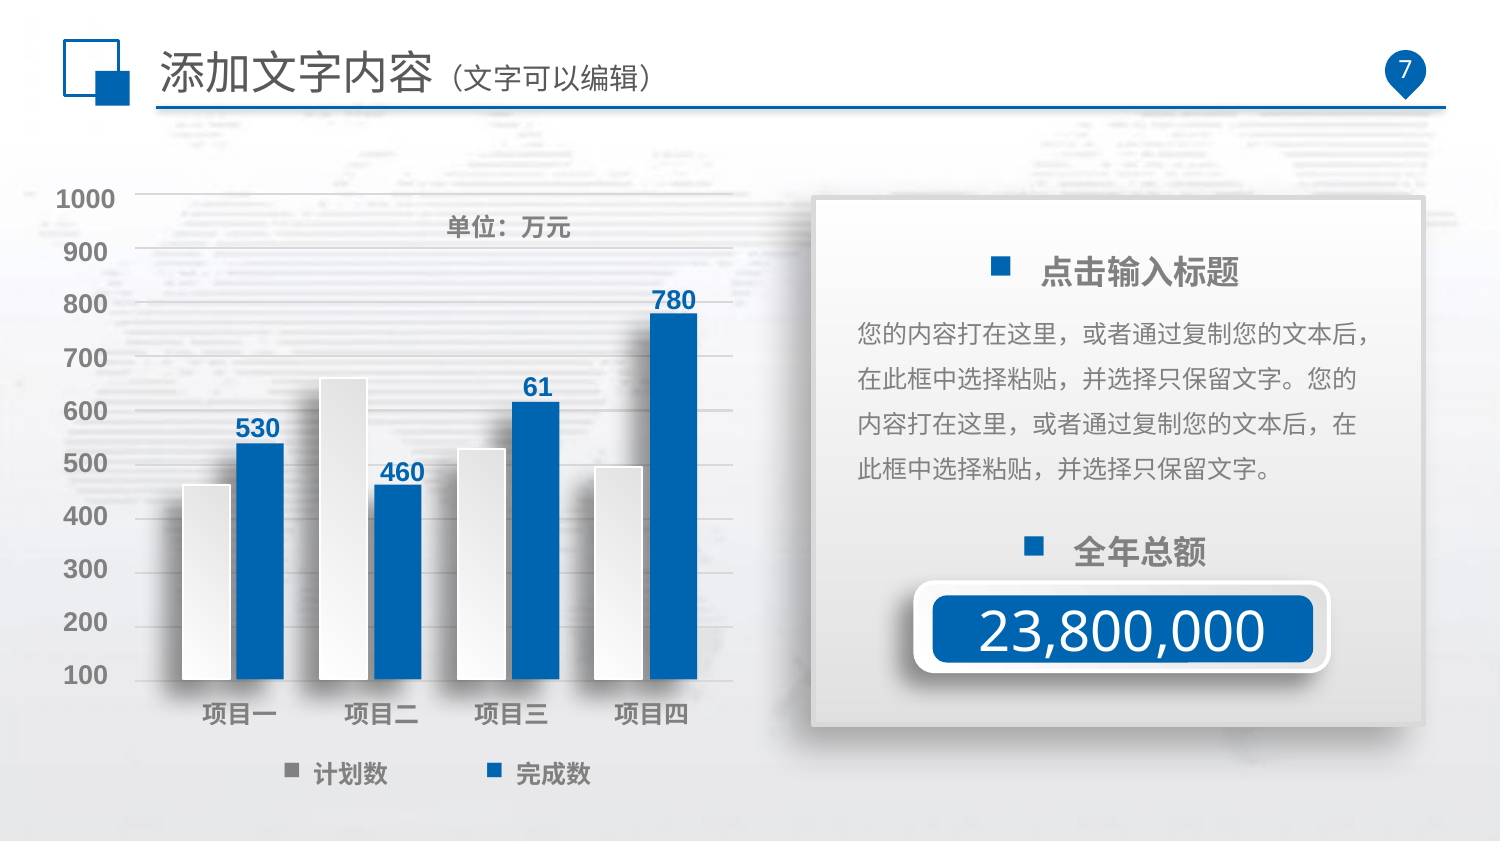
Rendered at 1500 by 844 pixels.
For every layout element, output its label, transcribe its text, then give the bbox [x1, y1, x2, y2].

text_box 项目四 [589, 707, 715, 737]
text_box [915, 582, 1330, 672]
text_box 完成数 [468, 750, 629, 797]
text_box 项目二 [319, 707, 445, 737]
text_box 全年总额 [959, 521, 1270, 573]
slide_number 7 [1305, 45, 1500, 96]
title 添加文字内容（文字可以编辑） [148, 43, 1117, 99]
text_box 项目三 [449, 707, 575, 737]
text_box 计划数 [265, 750, 448, 797]
text_box [811, 195, 1425, 727]
text_box 点击输入标题 [959, 241, 1270, 293]
picture [0, 0, 1500, 841]
text_box 项目一 [177, 707, 303, 737]
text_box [35, 173, 733, 699]
text_box 您的内容打在这里，或者通过复制您的文本后，在此框中选择粘贴，并选择只保留文字。您的内容打在这里，或者通过复制您的文本后，在此框中选择粘贴，并选择只保留文字。 [840, 295, 1388, 500]
